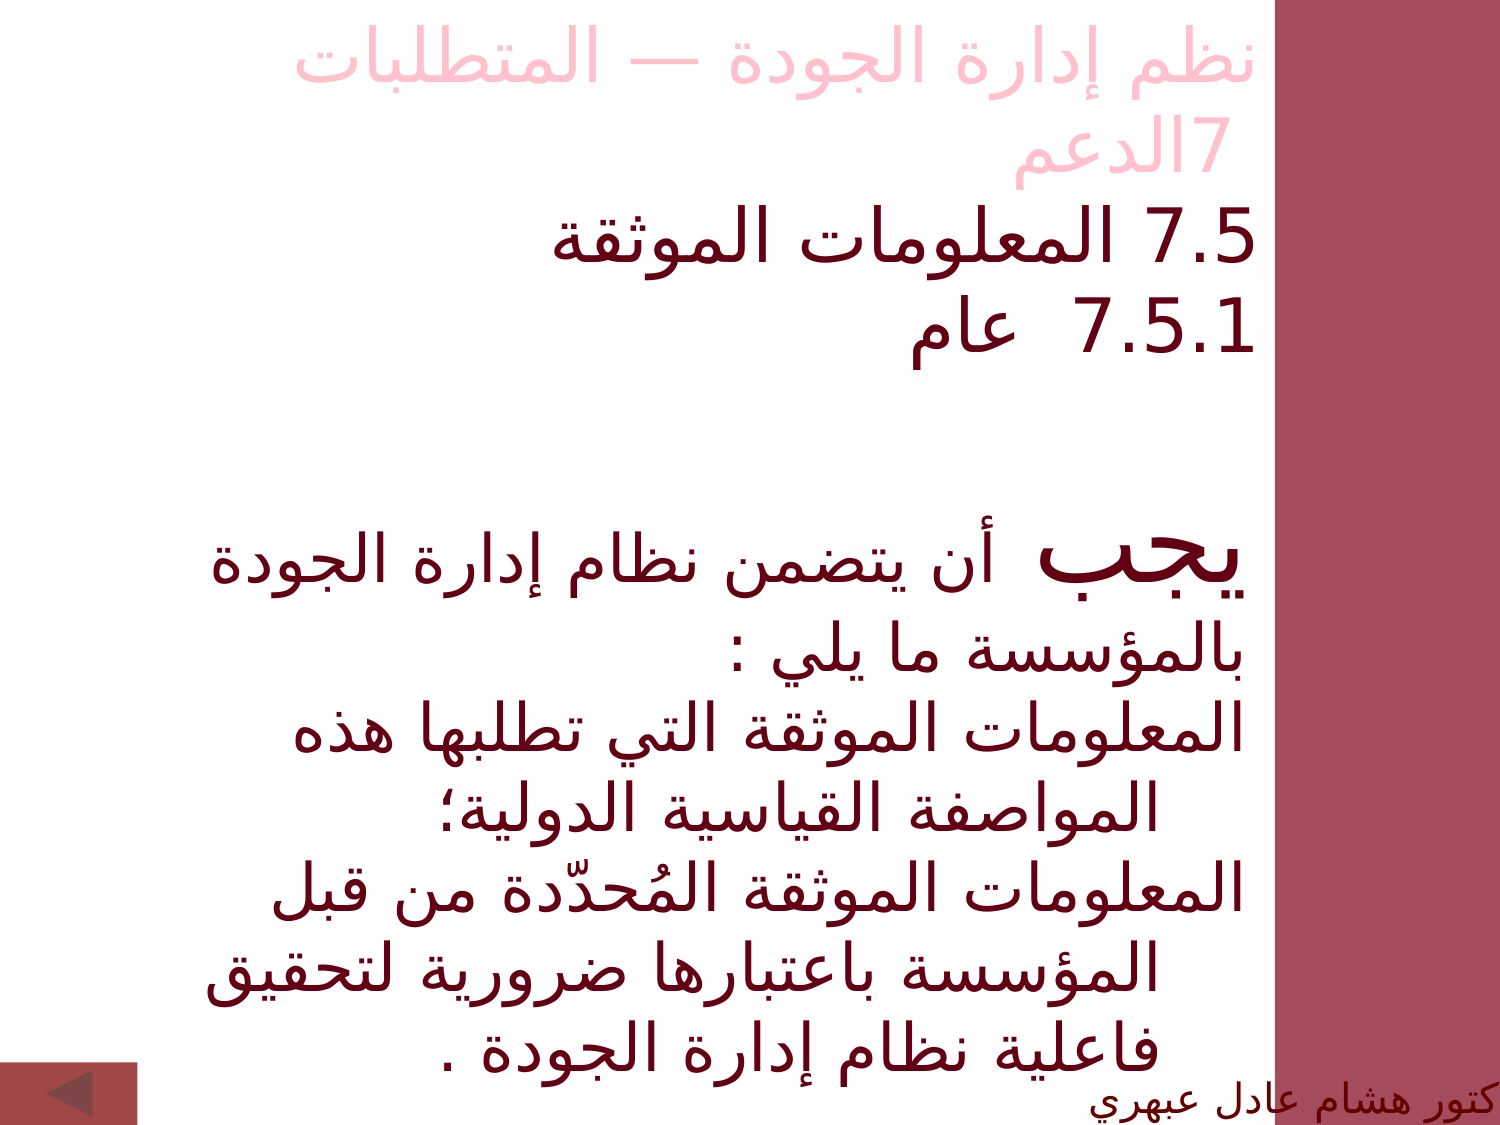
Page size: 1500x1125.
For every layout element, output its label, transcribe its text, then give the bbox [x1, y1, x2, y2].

text_box الدكتور هشام عادل عبهري [1073, 1064, 1500, 1125]
text_box [1273, 0, 1500, 1064]
text_box يجب أن يتضمن نظام إدارة الجودة بالمؤسسة ما يلي : المعلومات الموثقة التي تطلبها هذه المواصفة القياسية الدولية؛ المعلومات الموثقة المُحدّدة من قبل المؤسسة باعتبارها ضرورية لتحقيق فاعلية نظام إدارة الجودة . [12, 462, 1263, 1092]
text_box نظم إدارة الجودة — المتطلبات 7الدعم 7.5 المعلومات الموثقة 7.5.1 عام [0, 0, 1275, 375]
text_box [0, 1060, 140, 1125]
